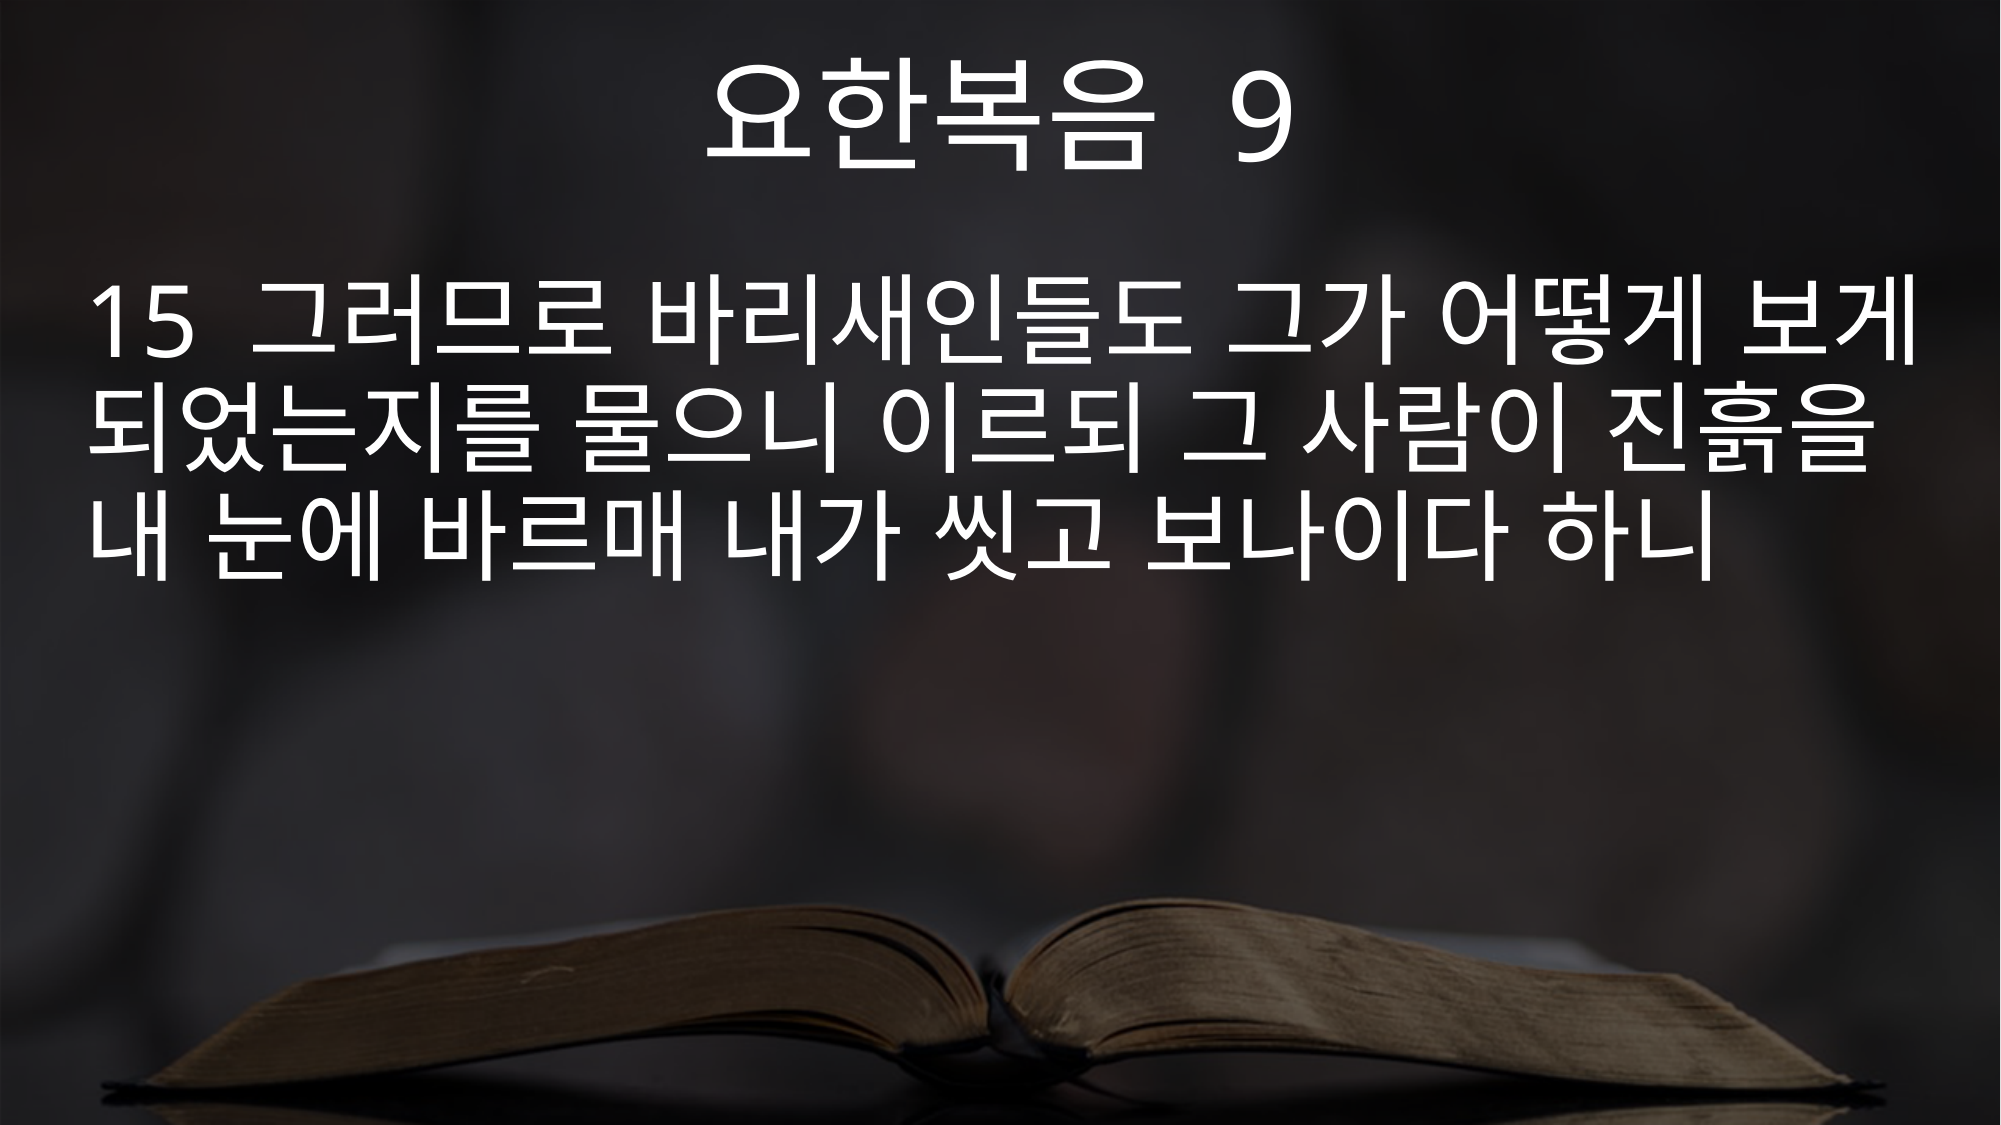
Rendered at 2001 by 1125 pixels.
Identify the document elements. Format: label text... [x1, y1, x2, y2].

picture [0, 0, 2001, 1125]
footer 요한복음 9 [0, 32, 2000, 192]
list 15 그러므로 바리새인들도 그가 어떻게 보게 되었는지를 물으니 이르되 그 사람이 진흙을 내 눈에 바르매 내가 씻고 보나이다 하니 [69, 263, 1953, 423]
